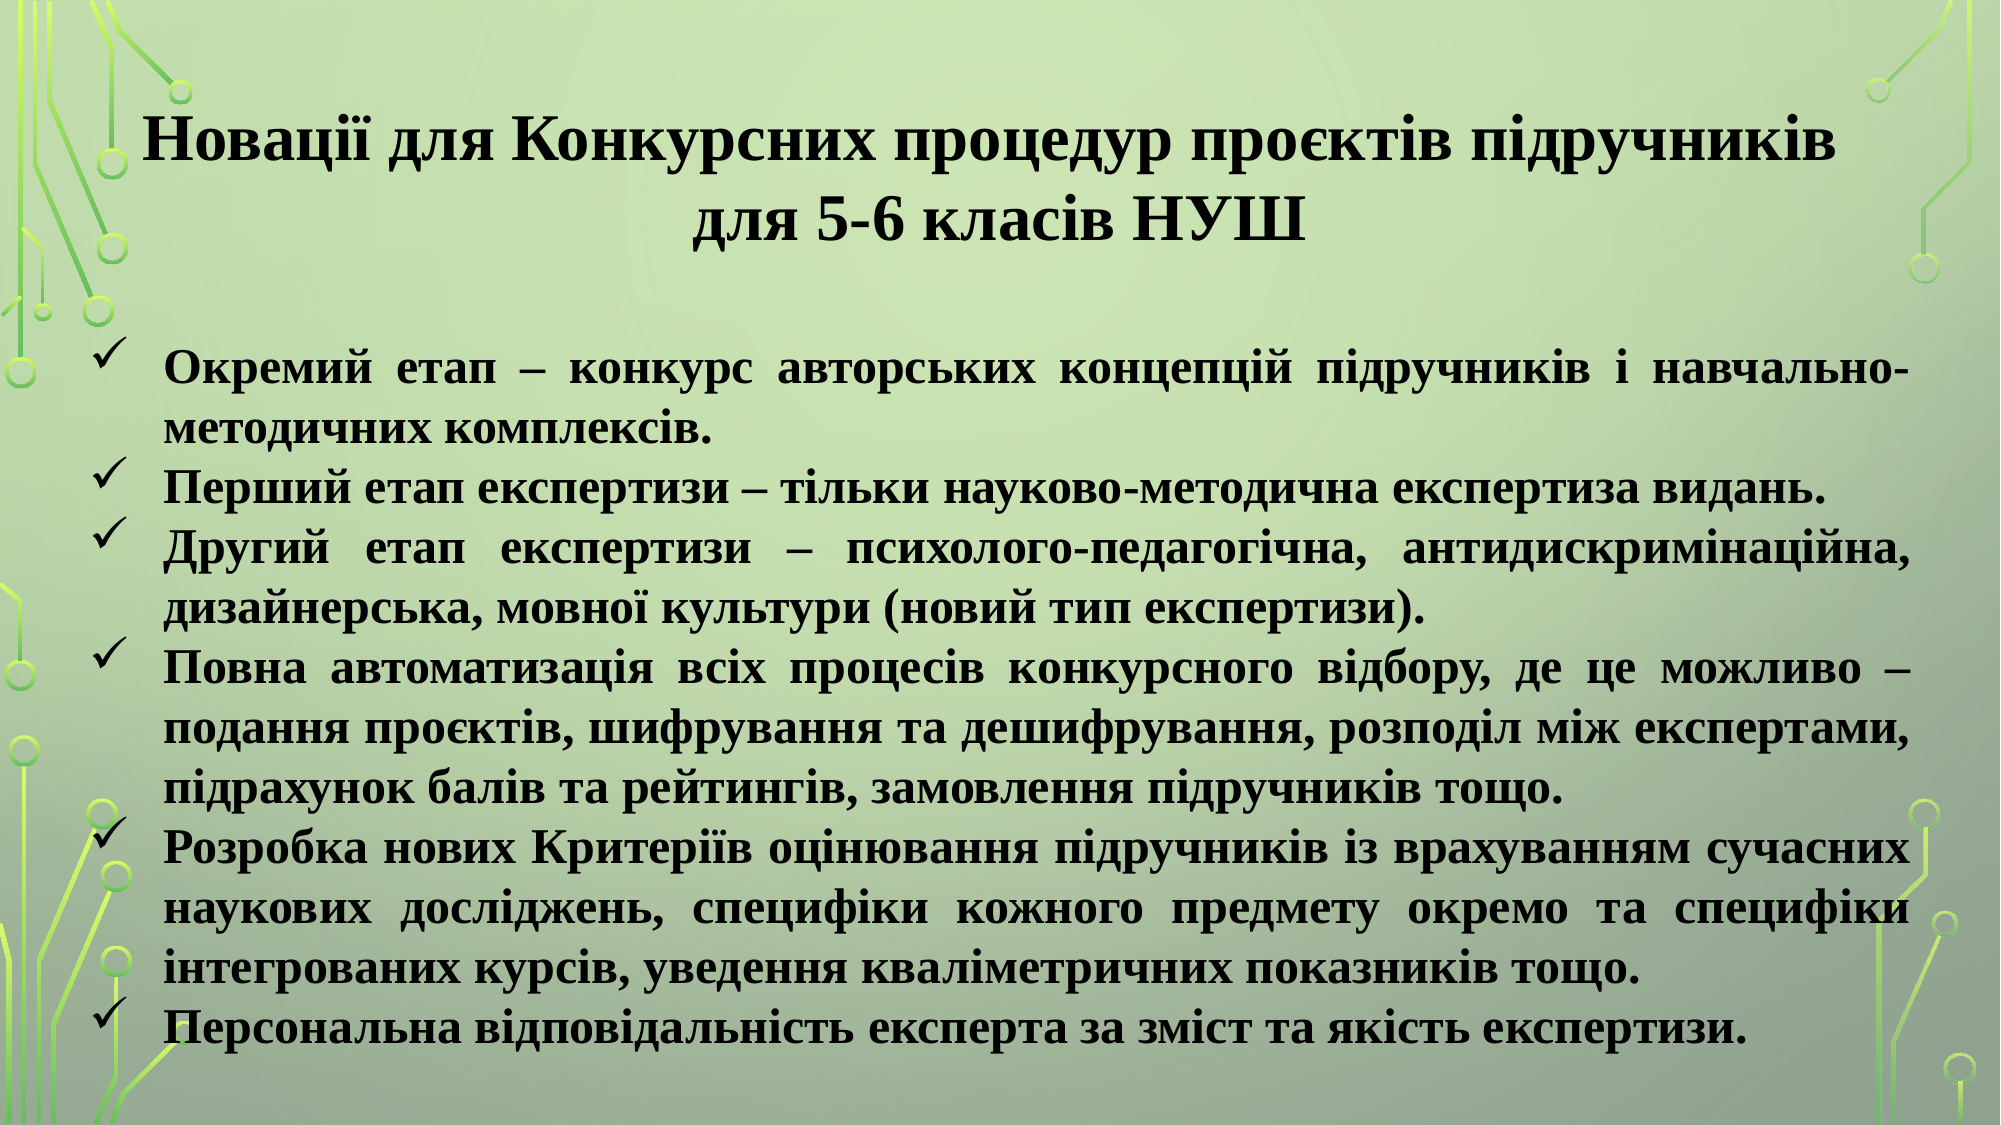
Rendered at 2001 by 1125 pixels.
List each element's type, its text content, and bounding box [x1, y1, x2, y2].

text_box Новації для Конкурсних процедур проєктів підручників для 5-6 класів НУШ Окремий етап – конкурс авторських концепцій підручників і навчально-методичних комплексів. Перший етап експертизи – тільки науково-методична експертиза видань. Другий етап експертизи – психолого-педагогічна, антидискримінаційна, дизайнерська, мовної культури (новий тип експертизи). Повна автоматизація всіх процесів конкурсного відбору, де це можливо – подання проєктів, шифрування та дешифрування, розподіл між експертами, підрахунок балів та рейтингів, замовлення підручників тощо. Розробка нових Критеріїв оцінювання підручників із врахуванням сучасних наукових досліджень, специфіки кожного предмету окремо та специфіки інтегрованих курсів, уведення кваліметричних показників тощо. Персональна відповідальність експерта за зміст та якість експертизи. [73, 86, 1926, 1125]
